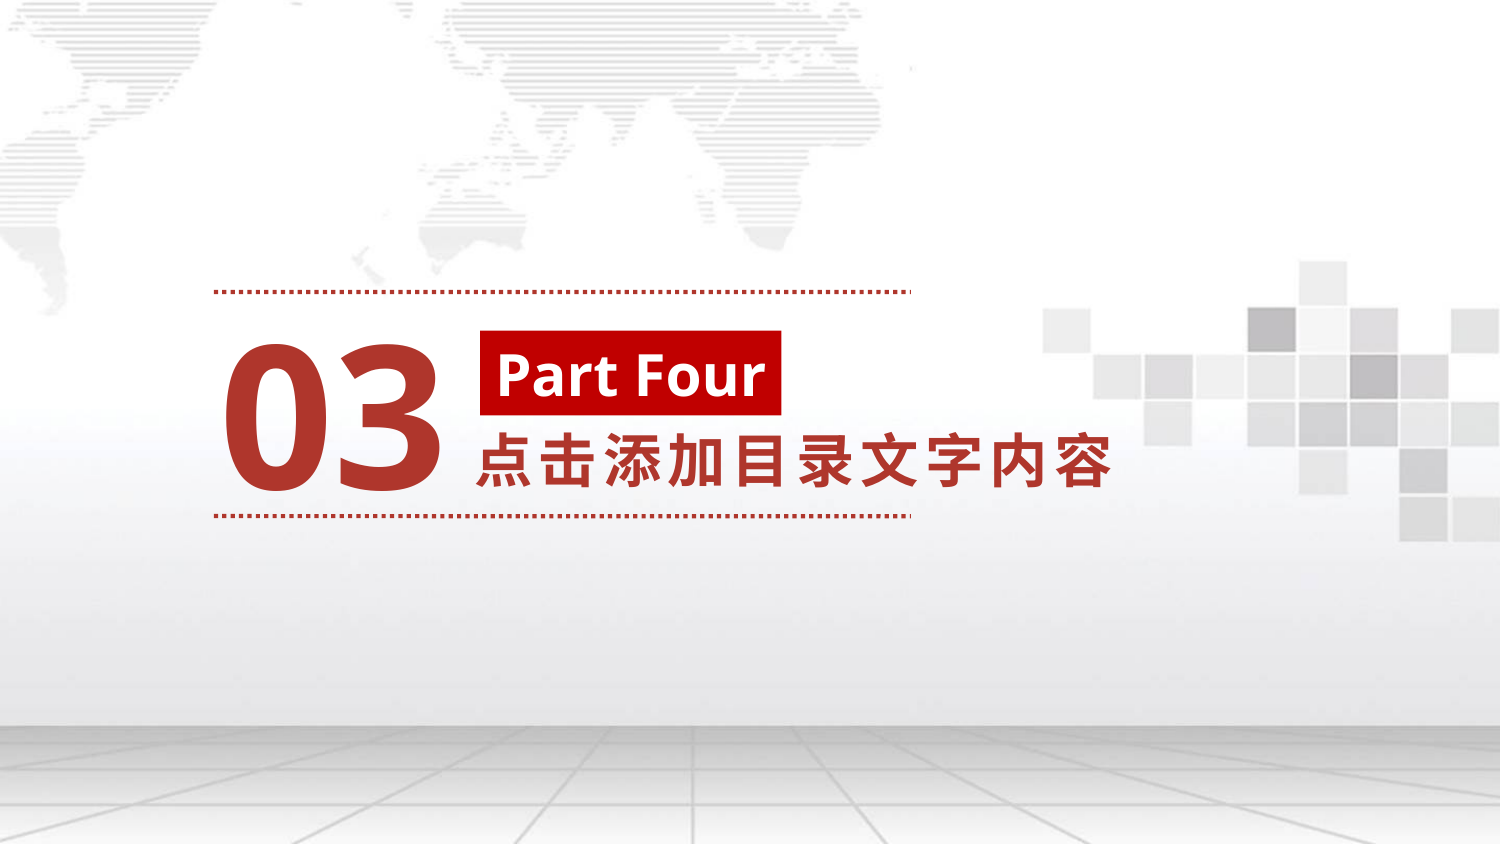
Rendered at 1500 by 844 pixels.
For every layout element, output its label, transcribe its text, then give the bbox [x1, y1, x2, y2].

text_box 点击添加目录文字内容 [464, 416, 1302, 502]
picture [0, 0, 1500, 844]
text_box 03 [204, 282, 464, 538]
text_box Part Four [480, 330, 782, 416]
